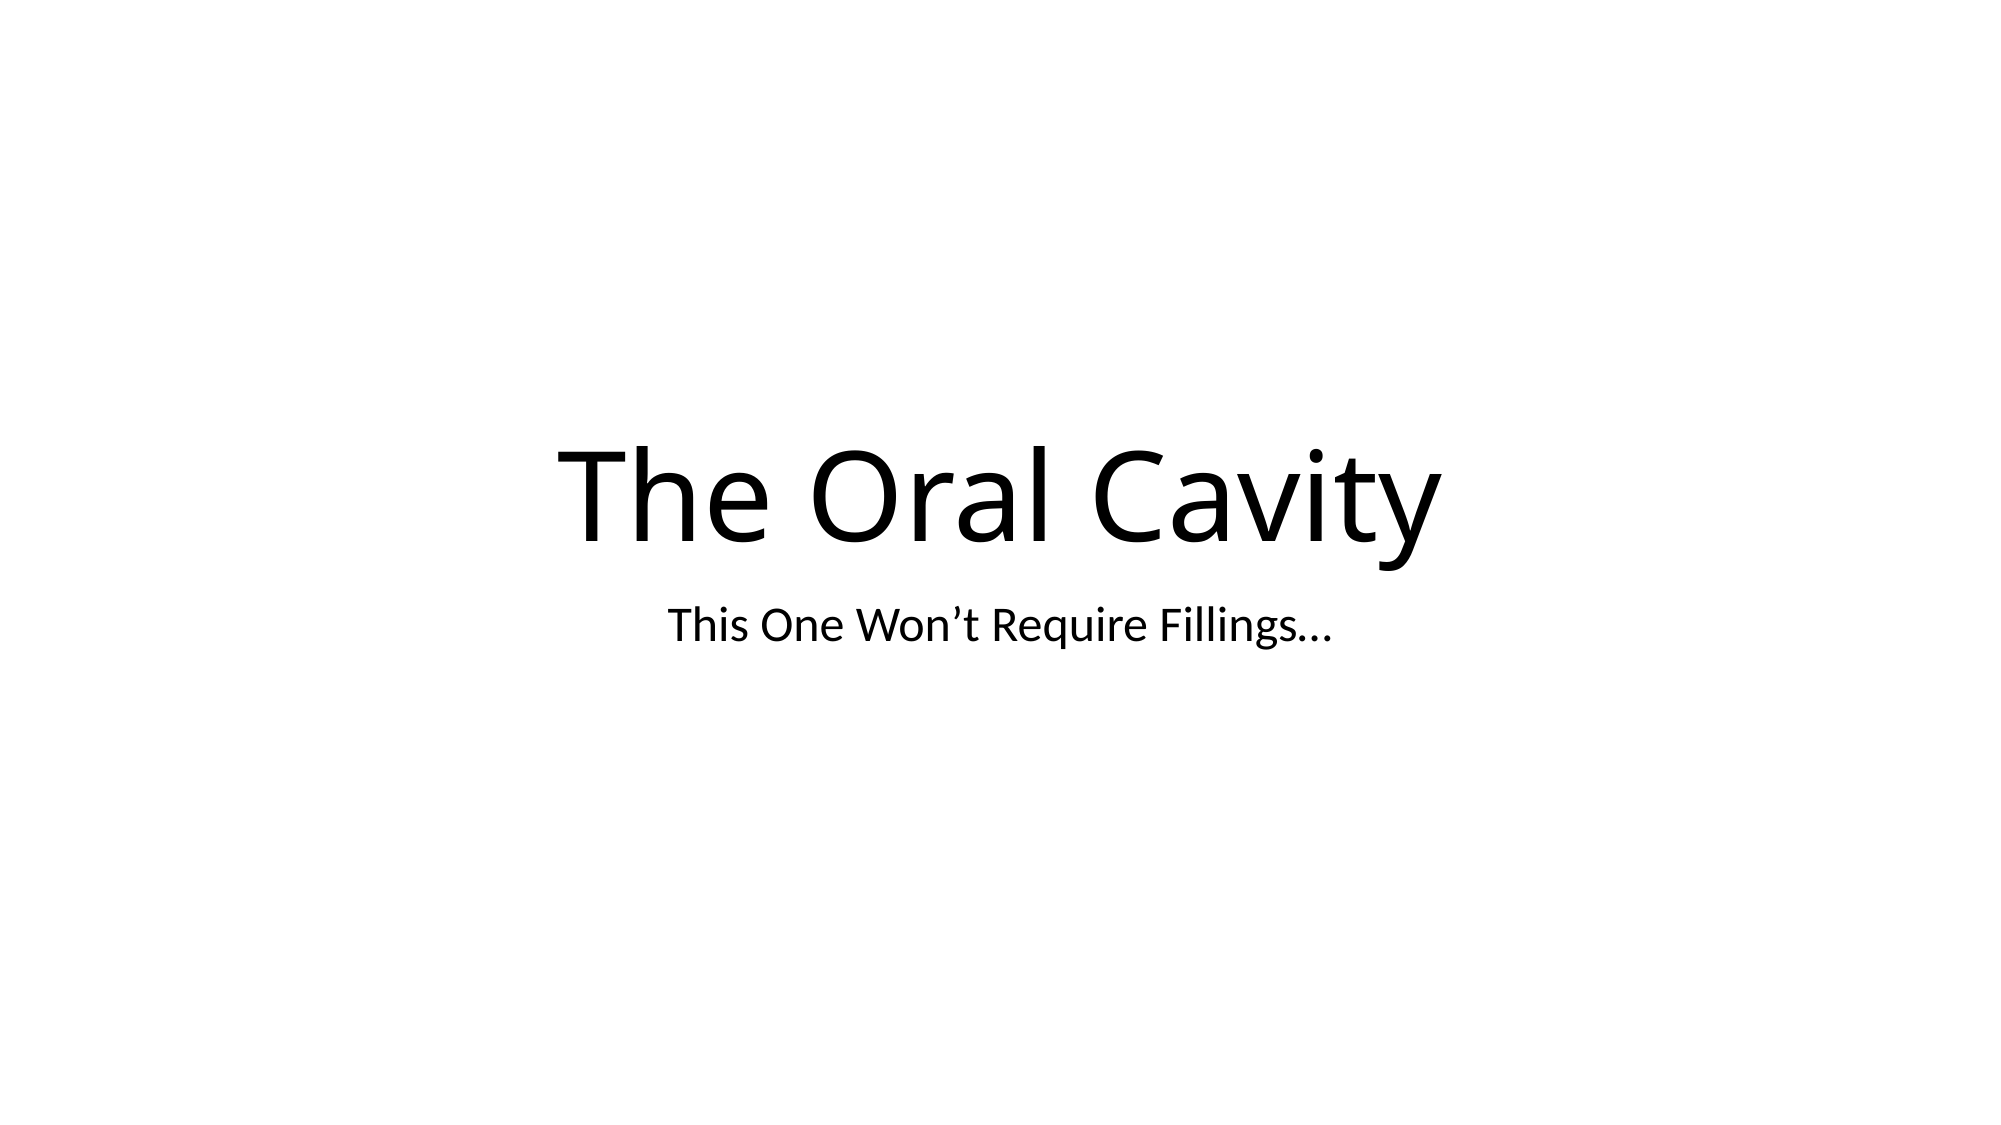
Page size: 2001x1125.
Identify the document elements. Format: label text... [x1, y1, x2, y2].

title The Oral Cavity [249, 184, 1750, 576]
subtitle This One Won’t Require Fillings… [249, 590, 1750, 863]
